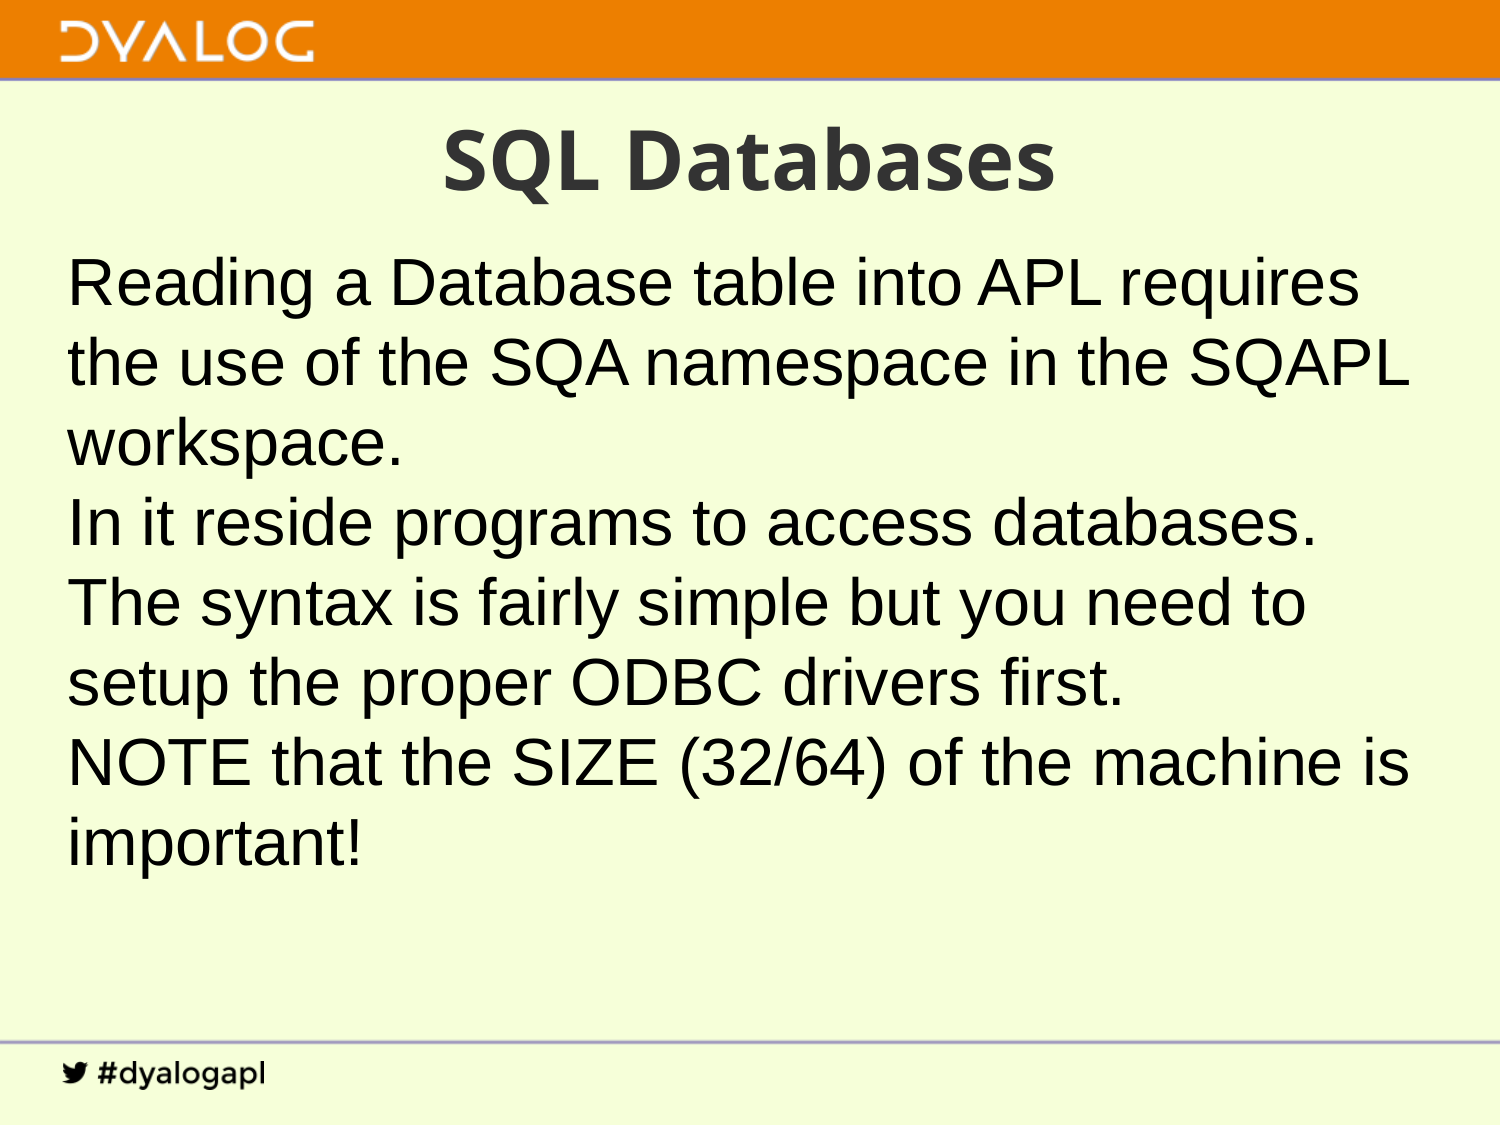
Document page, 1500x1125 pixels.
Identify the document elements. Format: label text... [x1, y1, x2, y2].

picture [0, 0, 1500, 1125]
subtitle Reading a Database table into APL requires the use of the SQA namespace in the SQAPL workspace. In it reside programs to access databases. The syntax is fairly simple but you need to setup the proper ODBC drivers first. NOTE that the SIZE (32/64) of the machine is important! [53, 231, 1483, 866]
title SQL Databases [112, 99, 1388, 268]
